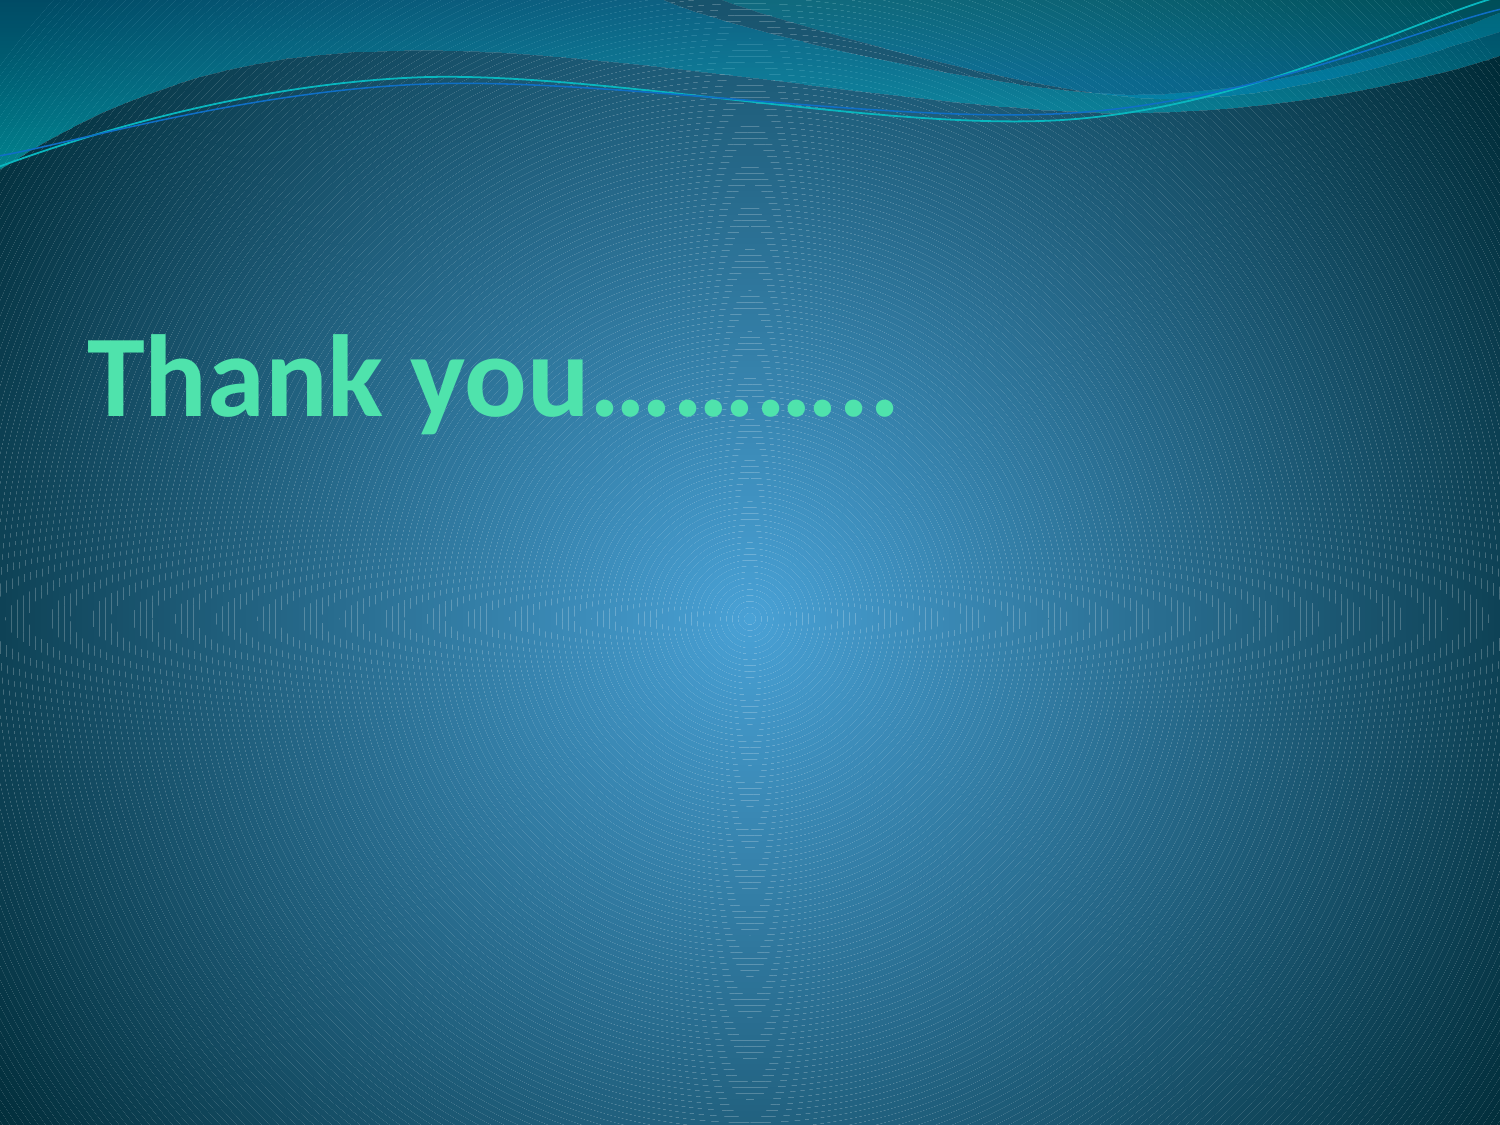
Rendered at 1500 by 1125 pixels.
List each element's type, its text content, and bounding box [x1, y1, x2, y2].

title Thank you……….. [86, 216, 1362, 440]
